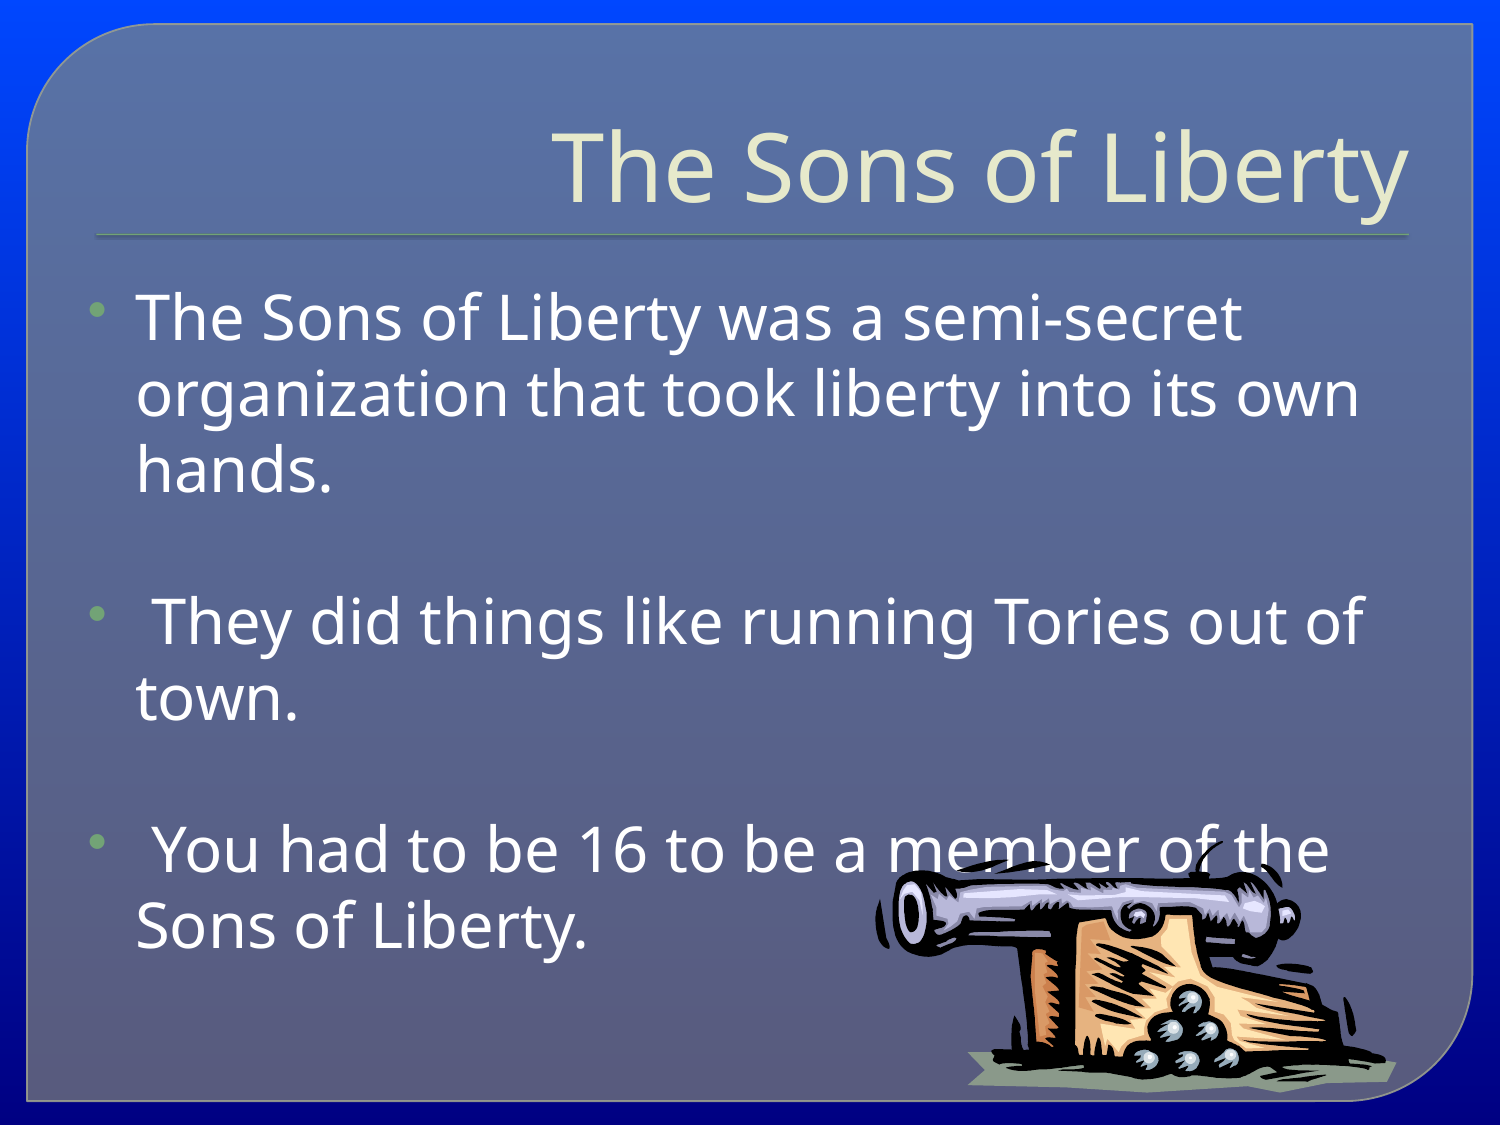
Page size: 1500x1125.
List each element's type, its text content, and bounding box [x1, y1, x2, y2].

picture [874, 837, 1401, 1097]
title The Sons of Liberty [75, 41, 1425, 230]
list The Sons of Liberty was a semi-secret organization that took liberty into its own hands. They did things like running Tories out of town. You had to be 16 to be a member of the Sons of Liberty. [75, 270, 1413, 975]
